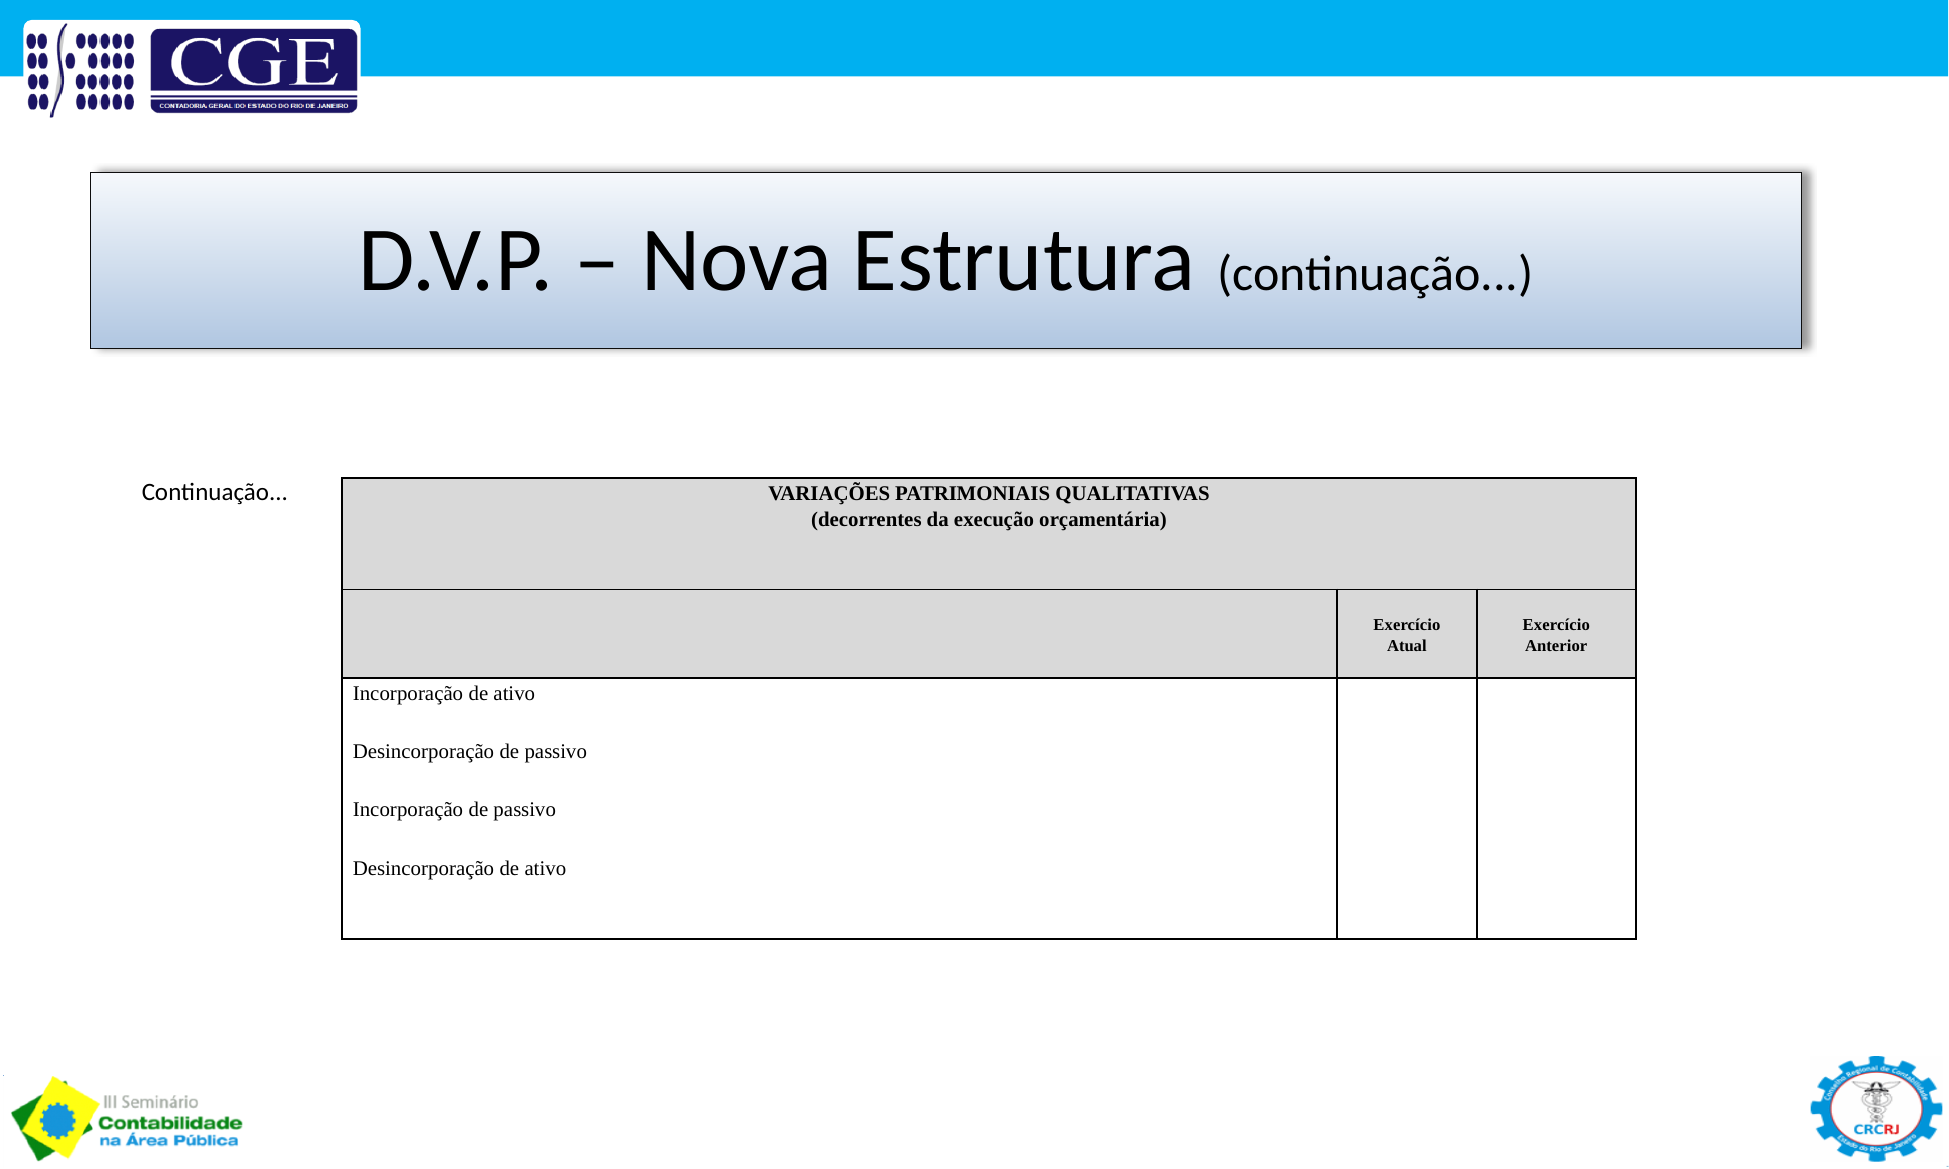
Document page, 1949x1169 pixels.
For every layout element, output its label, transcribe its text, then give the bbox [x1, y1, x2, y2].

text_box D.V.P. – Nova Estrutura (continuação...) [90, 172, 1802, 349]
table_cell Incorporação de ativo Desincorporação de passivo Incorporação de passivo Desincorporação de ativo [343, 679, 1336, 938]
picture [3, 1075, 254, 1168]
picture [23, 20, 361, 118]
picture [1803, 1056, 1949, 1167]
table_cell [1338, 679, 1476, 938]
table_cell Exercício Anterior [1478, 590, 1635, 677]
table_cell Exercício Atual [1338, 590, 1476, 677]
table_cell [343, 590, 1336, 677]
table_cell [1478, 679, 1635, 938]
table_header VARIAÇÕES PATRIMONIAIS QUALITATIVAS (decorrentes da execução orçamentária) [343, 479, 1635, 589]
text_box Continuação... [123, 466, 527, 515]
